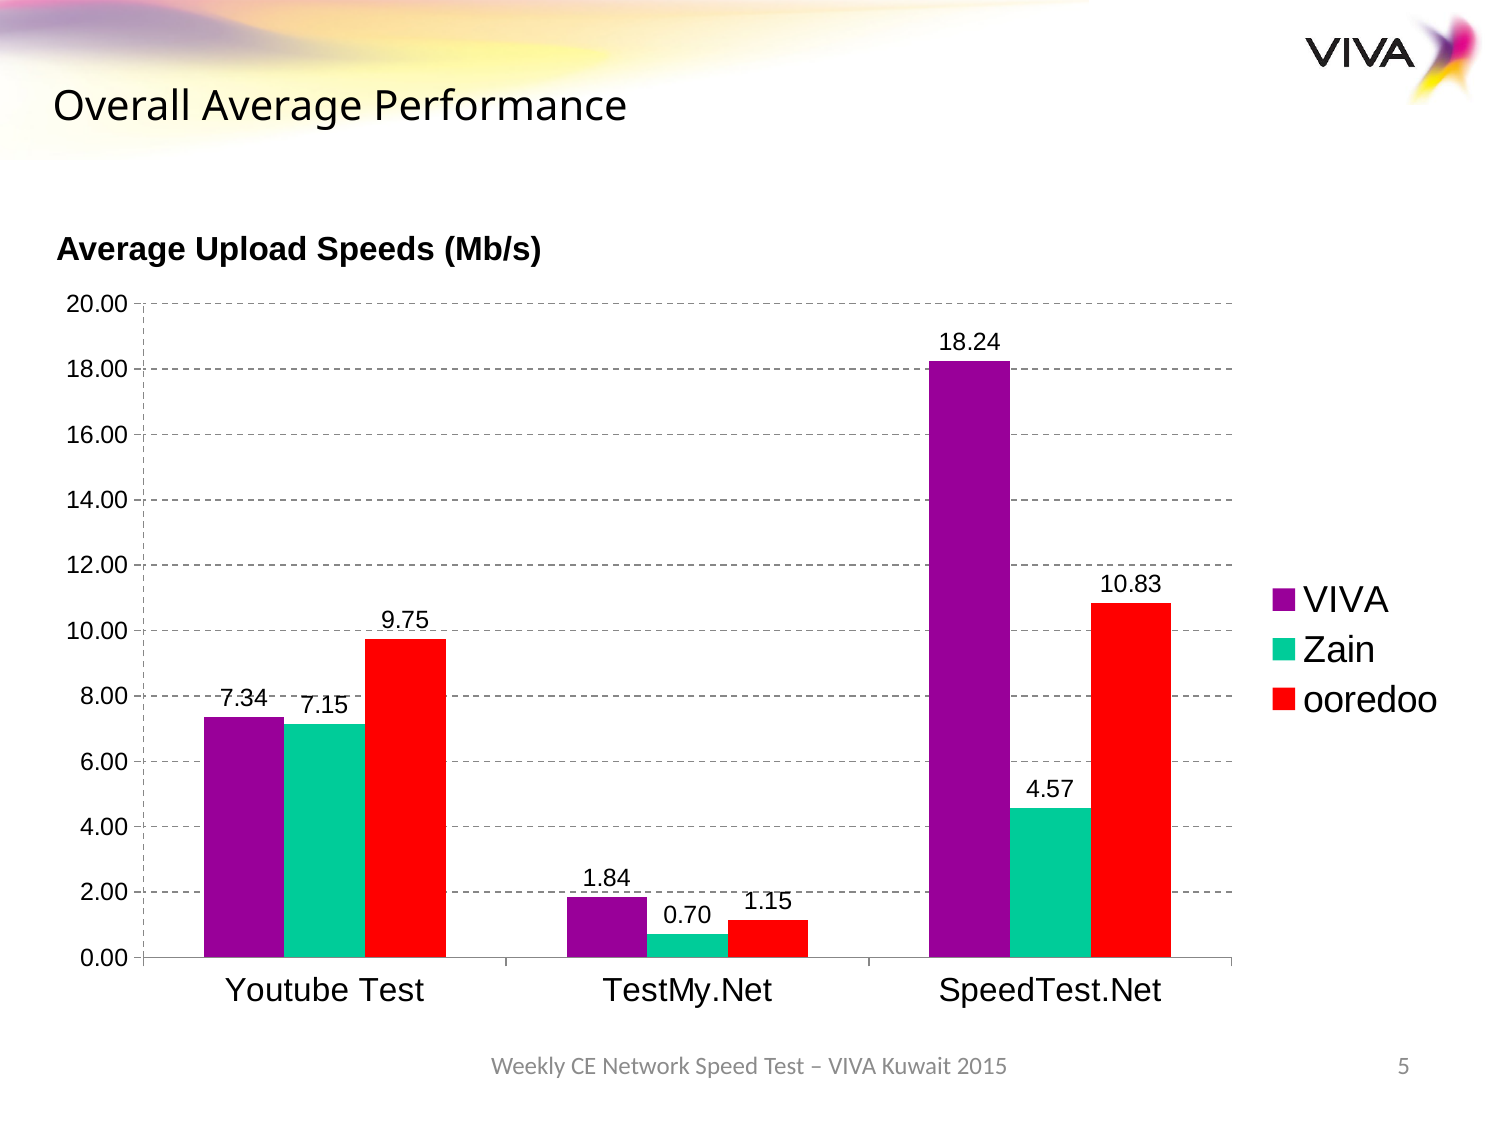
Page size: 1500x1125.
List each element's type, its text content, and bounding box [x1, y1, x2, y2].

text_box Average Upload Speeds (Mb/s) [41, 219, 1093, 273]
text_box 5 [1074, 1042, 1425, 1103]
text_box Weekly CE Network Speed Test – VIVA Kuwait 2015 [205, 1042, 1074, 1103]
chart [37, 275, 1463, 1024]
text_box Overall Average Performance [37, 24, 1278, 184]
picture [1300, 12, 1485, 105]
picture [0, 0, 1089, 160]
